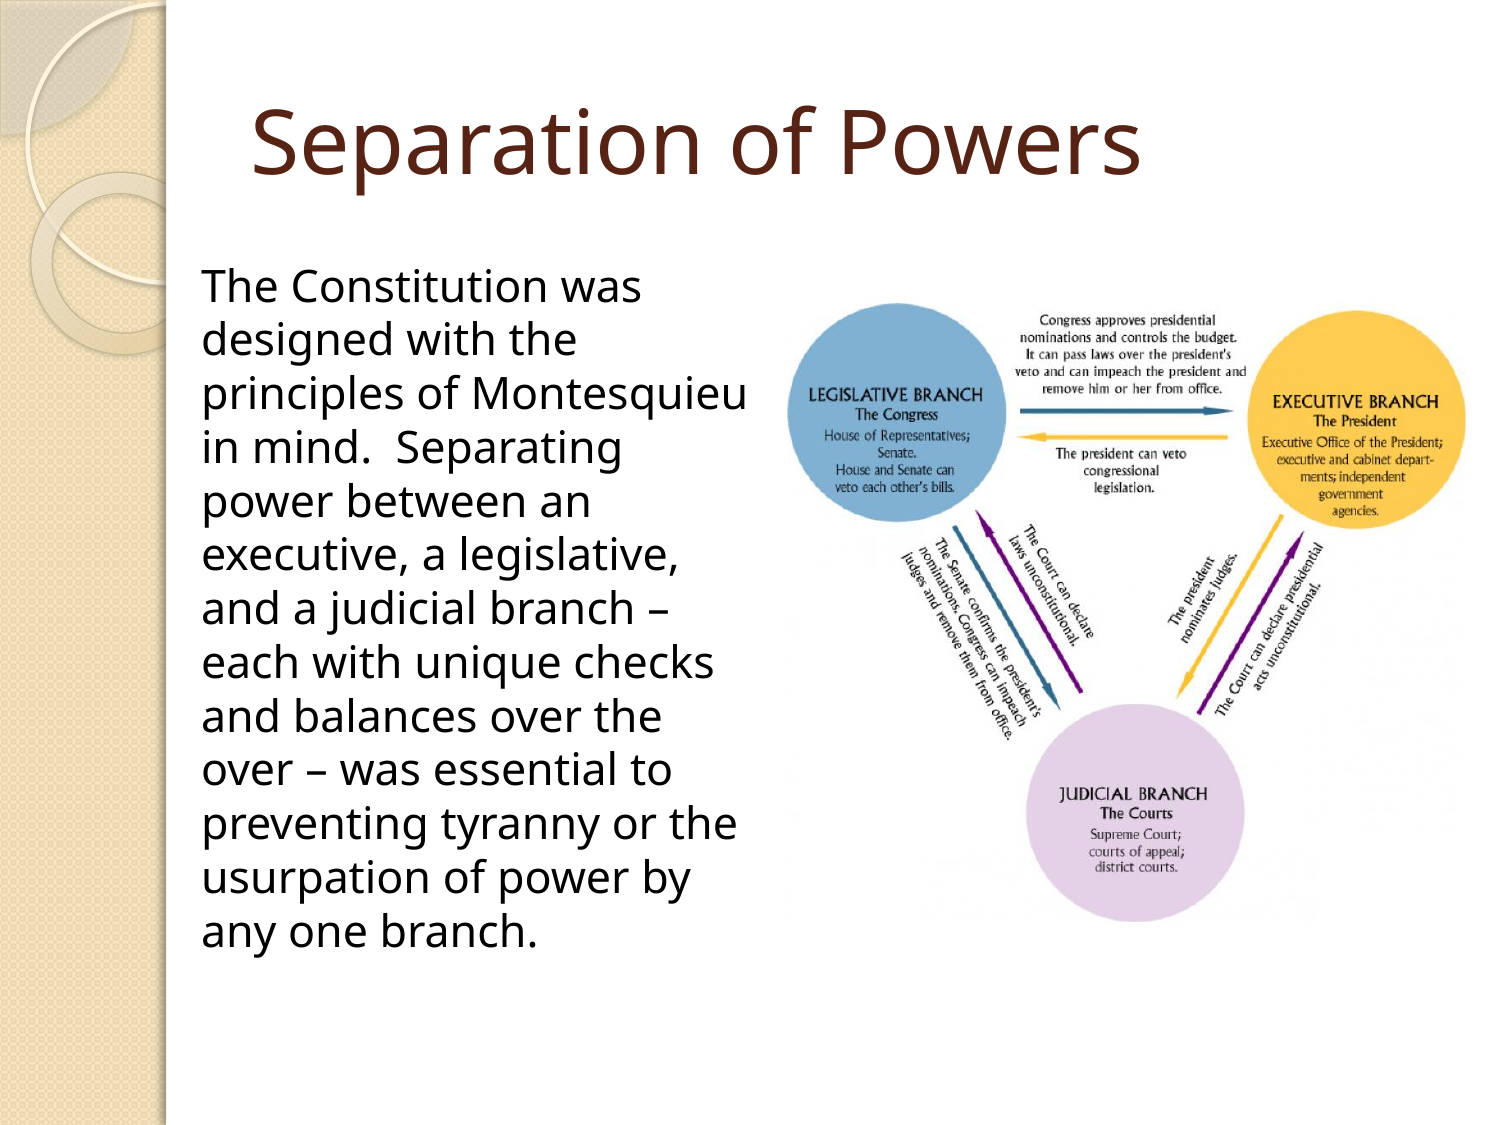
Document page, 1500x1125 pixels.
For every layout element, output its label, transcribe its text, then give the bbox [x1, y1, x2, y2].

list The Constitution was designed with the principles of Montesquieu in mind. Separating power between an executive, a legislative, and a judicial branch – each with unique checks and balances over the over – was essential to preventing tyranny or the usurpation of power by any one branch. [174, 249, 775, 1015]
title Separation of Powers [235, 45, 1466, 233]
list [787, 303, 1466, 922]
